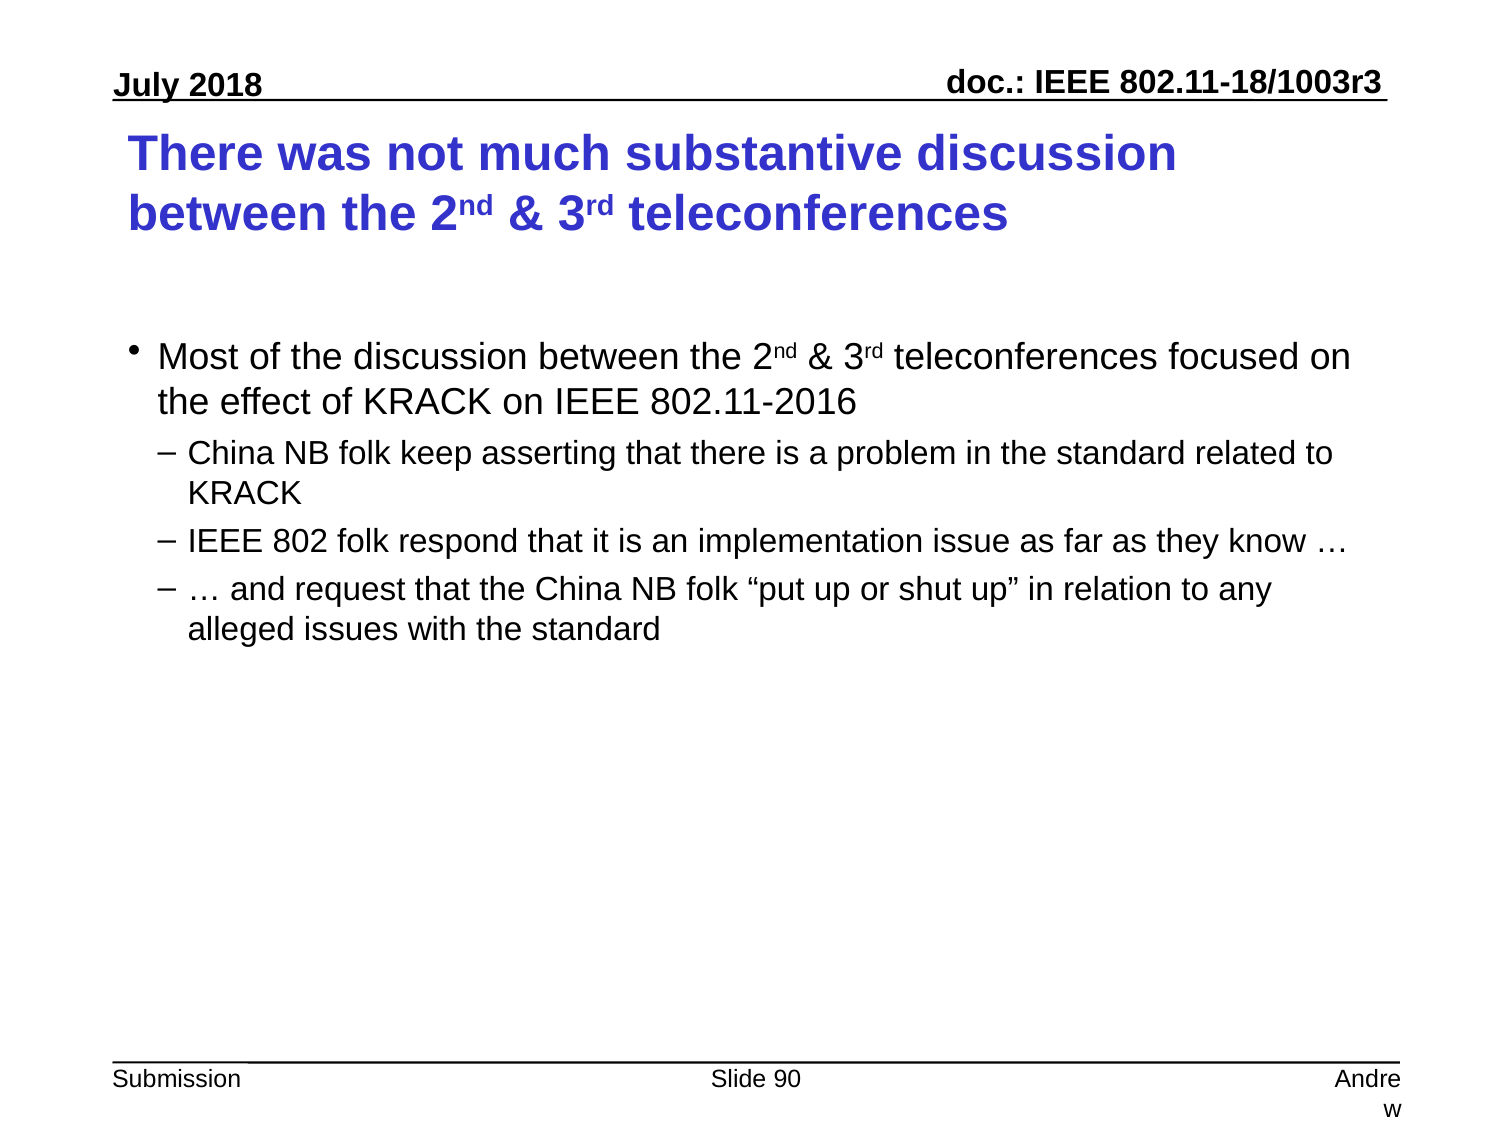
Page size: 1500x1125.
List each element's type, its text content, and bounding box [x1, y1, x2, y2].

slide_number Slide 90 [709, 1061, 803, 1093]
title There was not much substantive discussion between the 2nd & 3rd teleconferences [112, 112, 1388, 288]
footer Andrew Myles, Cisco [1320, 1061, 1402, 1093]
list Most of the discussion between the 2nd & 3rd teleconferences focused on the effect of KRACK on IEEE 802.11-2016 China NB folk keep asserting that there is a problem in the standard related to KRACK IEEE 802 folk respond that it is an implementation issue as far as they know … … and request that the China NB folk “put up or shut up” in relation to any alleged issues with the standard [112, 324, 1388, 1000]
